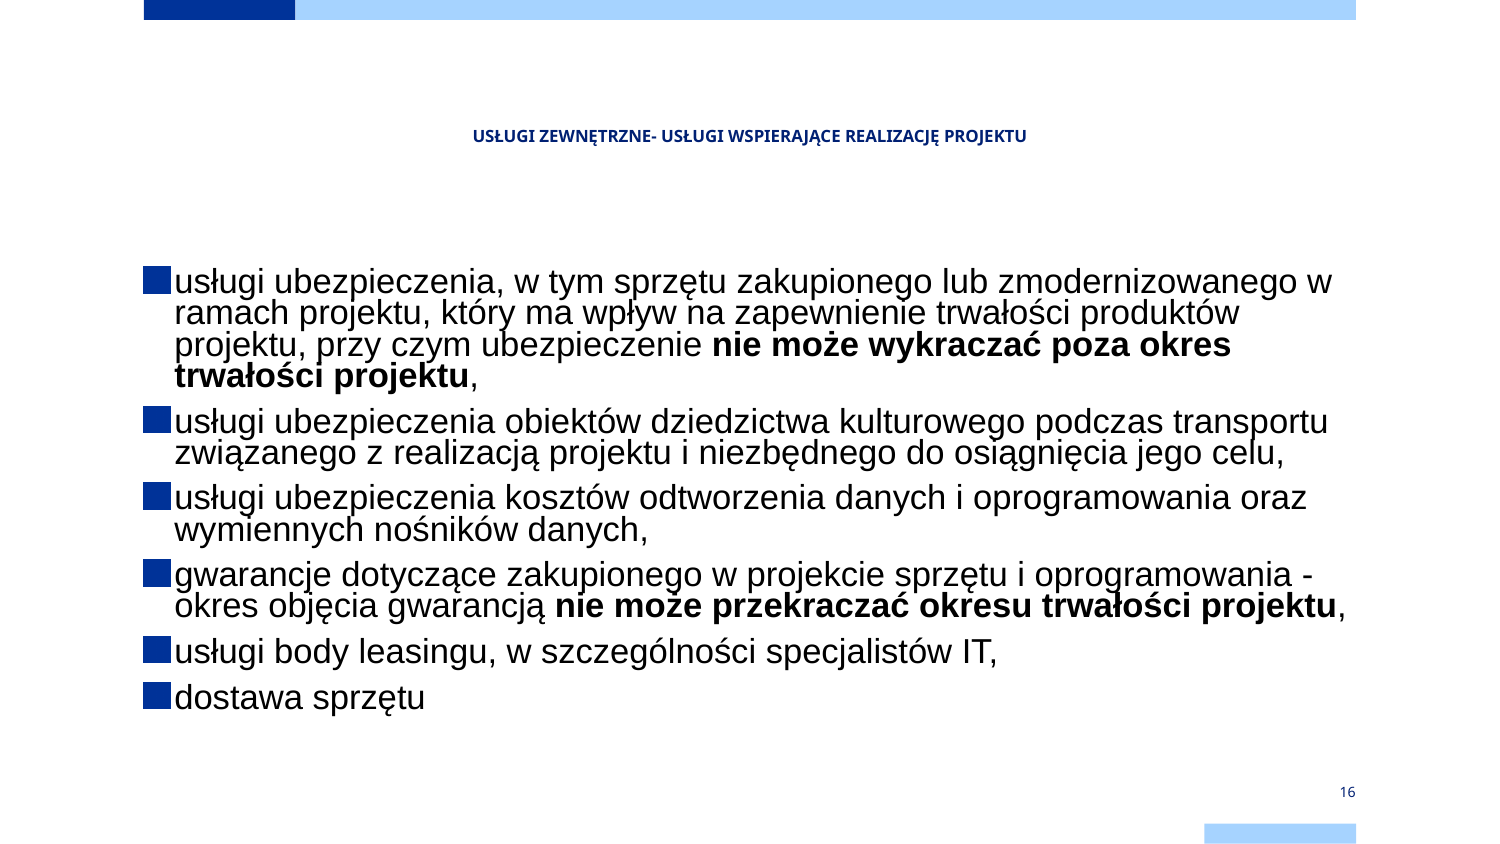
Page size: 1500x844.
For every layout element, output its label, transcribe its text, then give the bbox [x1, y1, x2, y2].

picture [143, 682, 171, 709]
picture [143, 559, 171, 587]
picture [143, 266, 171, 294]
picture [143, 636, 171, 663]
list usługi ubezpieczenia, w tym sprzętu zakupionego lub zmodernizowanego w ramach projektu, który ma wpływ na zapewnienie trwałości produktów projektu, przy czym ubezpieczenie nie może wykraczać poza okres trwałości projektu, usługi ubezpieczenia obiektów dziedzictwa kulturowego podczas transportu związanego z realizacją projektu i niezbędnego do osiągnięcia jego celu, usługi ubezpieczenia kosztów odtworzenia danych i oprogramowania oraz wymiennych nośników danych, gwarancje dotyczące zakupionego w projekcie sprzętu i oprogramowania - okres objęcia gwarancją nie może przekraczać okresu trwałości projektu, usługi body leasingu, w szczególności specjalistów IT, dostawa sprzętu [143, 220, 1357, 744]
picture [143, 406, 171, 433]
title USŁUGI ZEWNĘTRZNE- USŁUGI WSPIERAJĄCE REALIZACJĘ PROJEKTU [143, 100, 1357, 220]
slide_number 16 [1204, 783, 1356, 804]
picture [143, 482, 171, 510]
